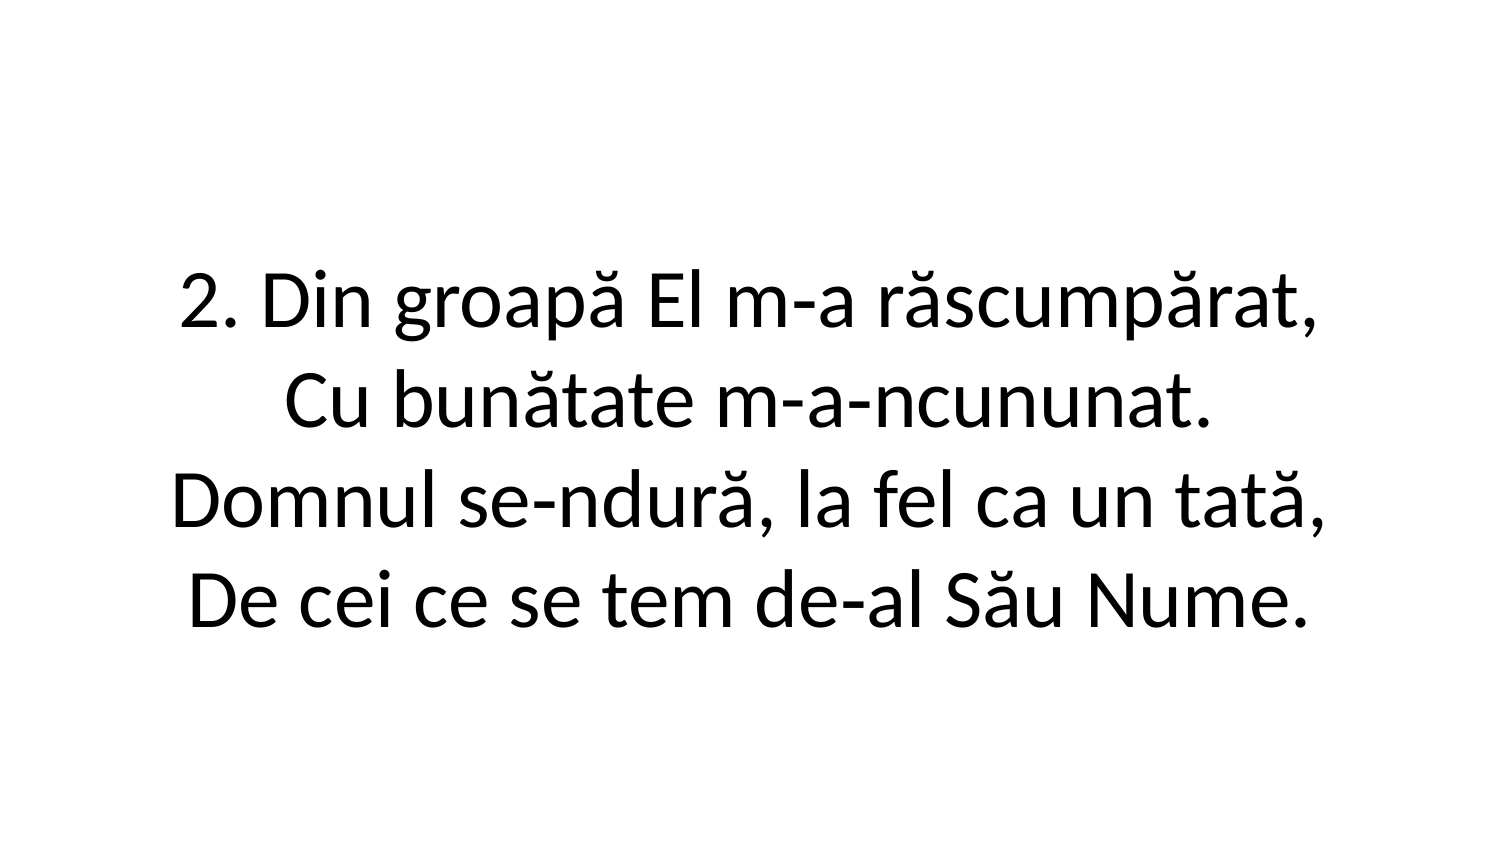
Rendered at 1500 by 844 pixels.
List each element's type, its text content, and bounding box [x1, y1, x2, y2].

text_box 2. Din groapă El m‑a răscumpărat, Cu bunătate m-a‑ncununat. Domnul se‑ndură, la fel ca un tată, De cei ce se tem de‑al Său Nume. [155, 192, 1345, 652]
